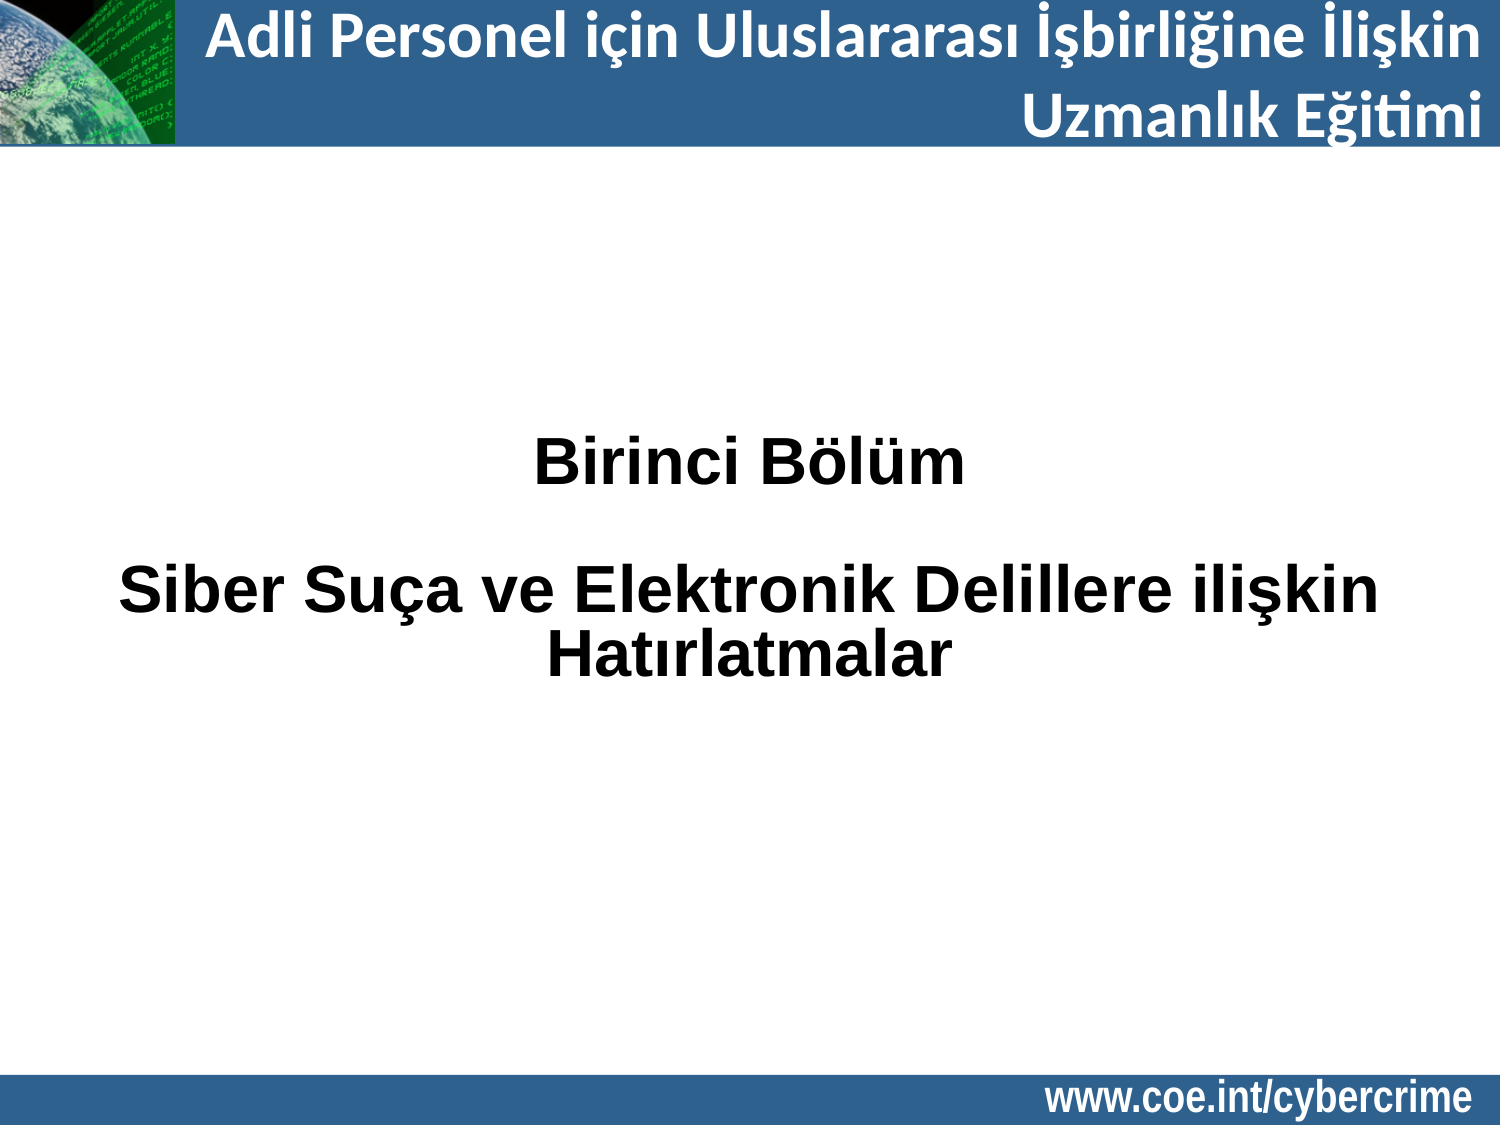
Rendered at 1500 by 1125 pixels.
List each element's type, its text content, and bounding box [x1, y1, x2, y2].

text_box www.coe.int/cybercrime [1030, 1059, 1500, 1125]
text_box Birinci Bölüm Siber Suça ve Elektronik Delillere ilişkin Hatırlatmalar [50, 425, 1450, 697]
picture [0, 0, 175, 144]
text_box [0, 1073, 1030, 1125]
text_box Adli Personel için Uluslararası İşbirliğine İlişkin Uzmanlık Eğitimi [177, 0, 1500, 149]
